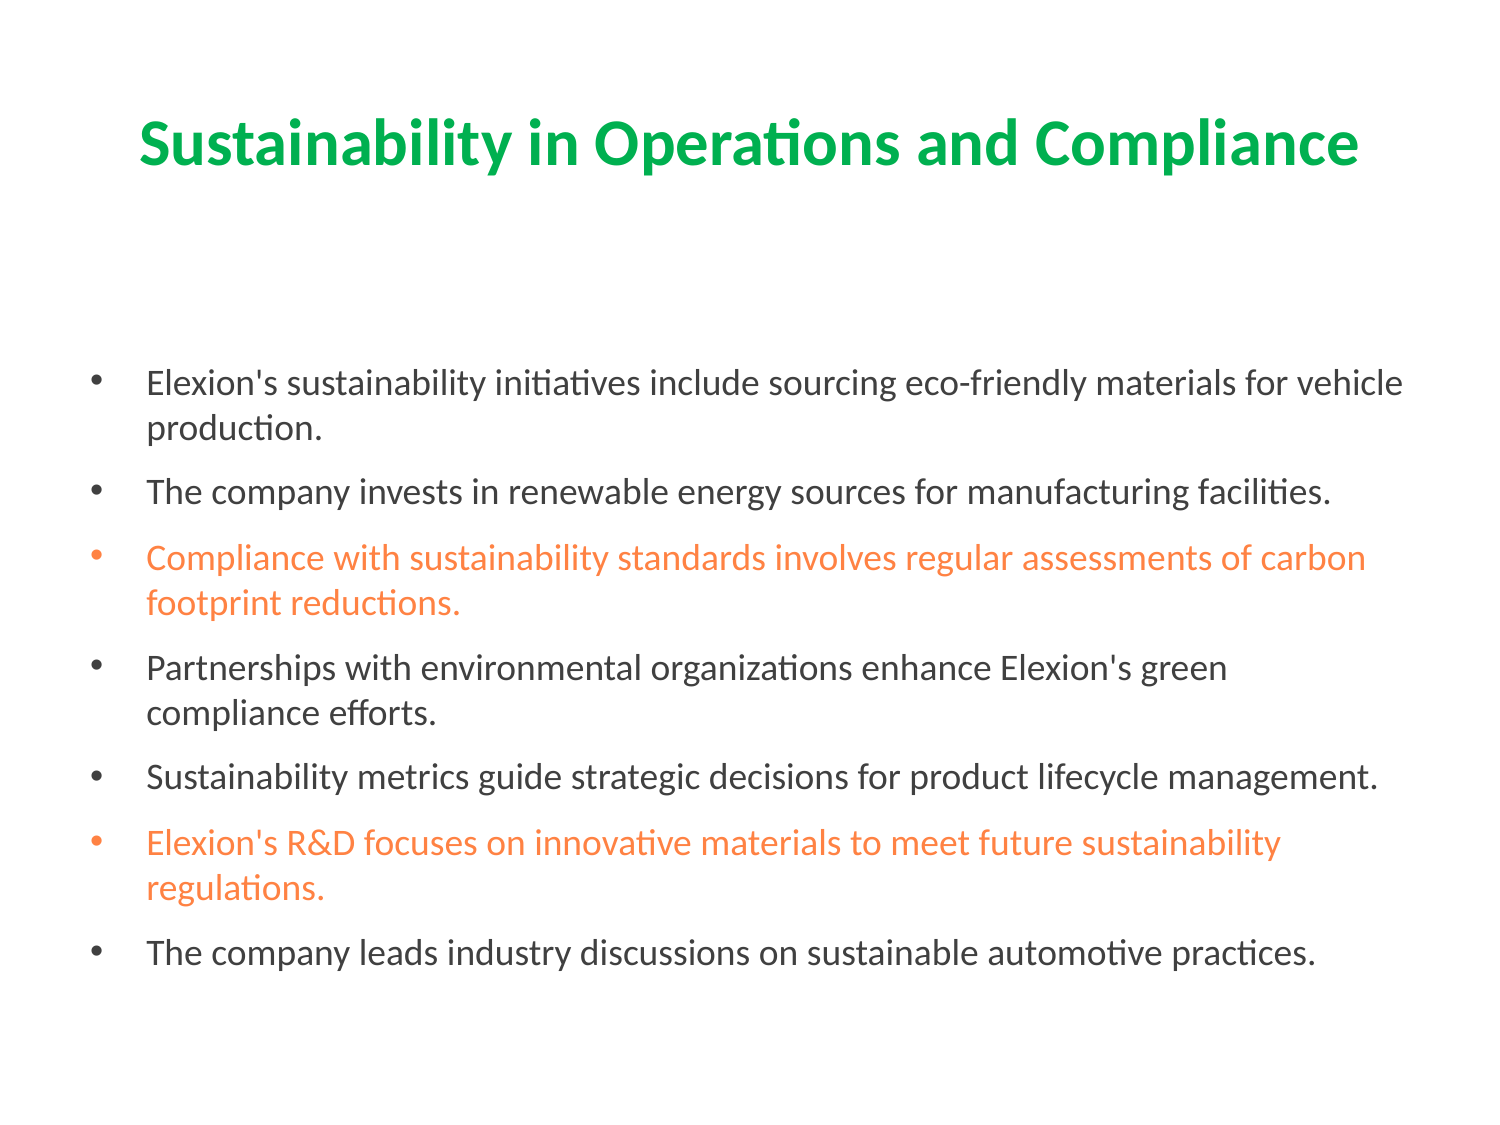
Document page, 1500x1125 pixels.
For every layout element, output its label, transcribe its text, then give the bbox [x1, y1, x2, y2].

title Sustainability in Operations and Compliance [75, 45, 1425, 233]
list Elexion's sustainability initiatives include sourcing eco-friendly materials for vehicle production. The company invests in renewable energy sources for manufacturing facilities. Compliance with sustainability standards involves regular assessments of carbon footprint reductions. Partnerships with environmental organizations enhance Elexion's green compliance efforts. Sustainability metrics guide strategic decisions for product lifecycle management. Elexion's R&D focuses on innovative materials to meet future sustainability regulations. The company leads industry discussions on sustainable automotive practices. [75, 262, 1425, 1005]
